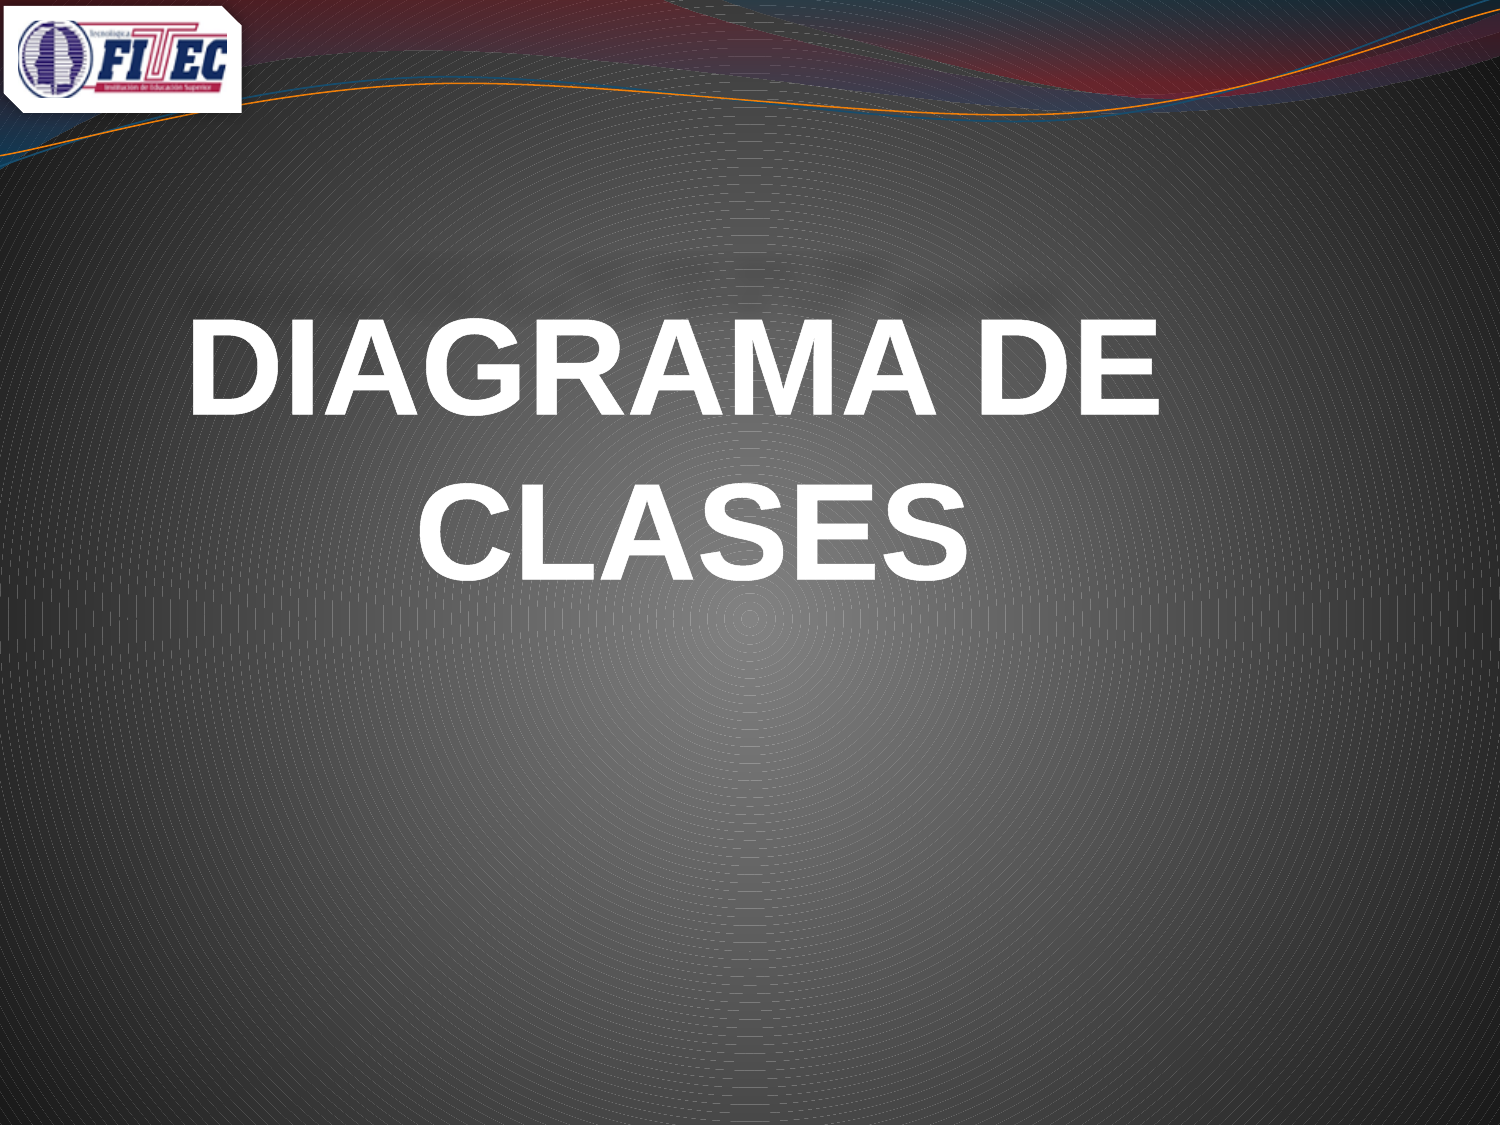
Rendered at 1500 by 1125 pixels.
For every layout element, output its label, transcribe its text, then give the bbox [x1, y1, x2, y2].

text_box DIAGRAMA DE CLASES [168, 269, 1218, 615]
picture [10, 12, 235, 106]
